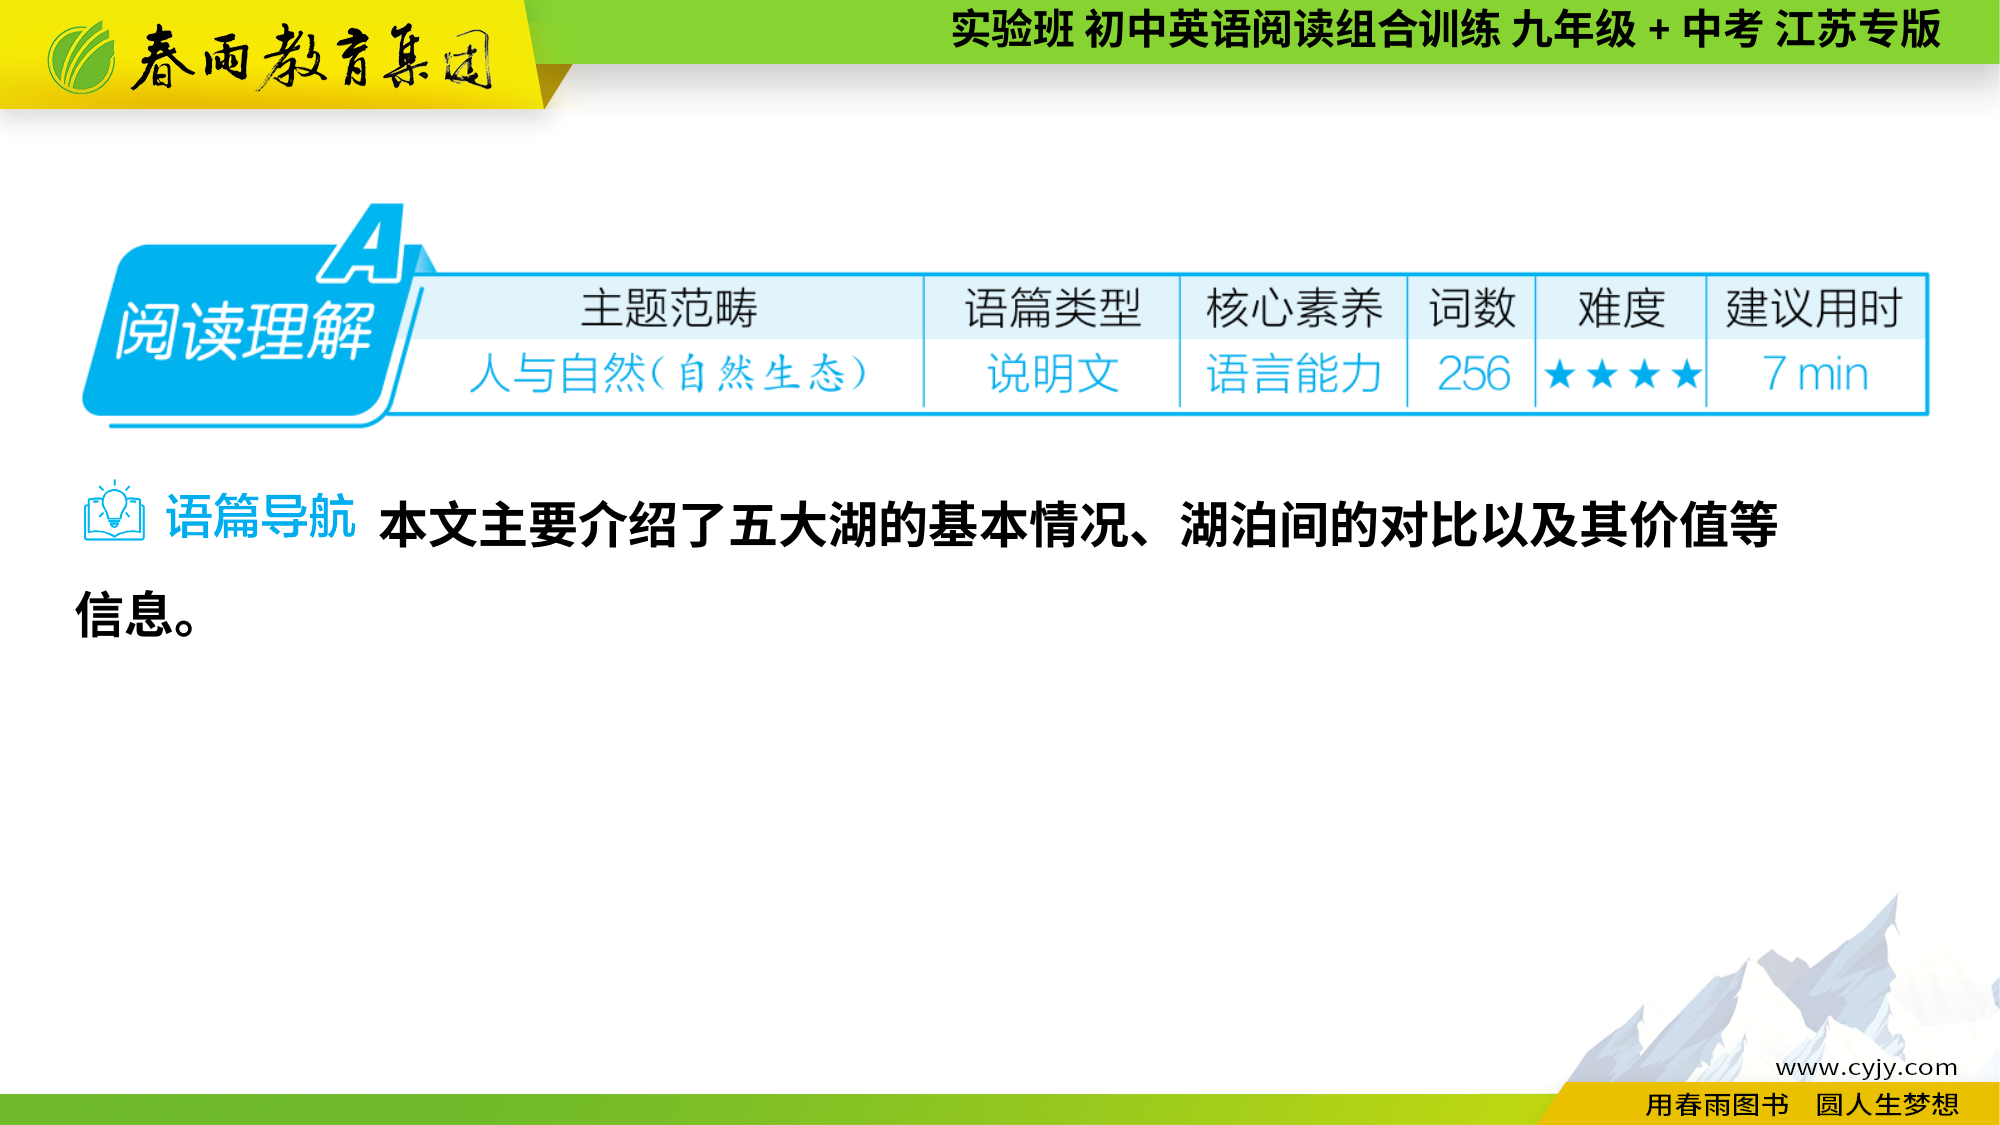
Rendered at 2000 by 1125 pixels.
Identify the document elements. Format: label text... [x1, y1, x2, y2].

picture [0, 0, 2000, 1125]
list 本文主要介绍了五大湖的基本情况、湖泊间的对比以及其价值等 信息。 [59, 456, 1944, 654]
